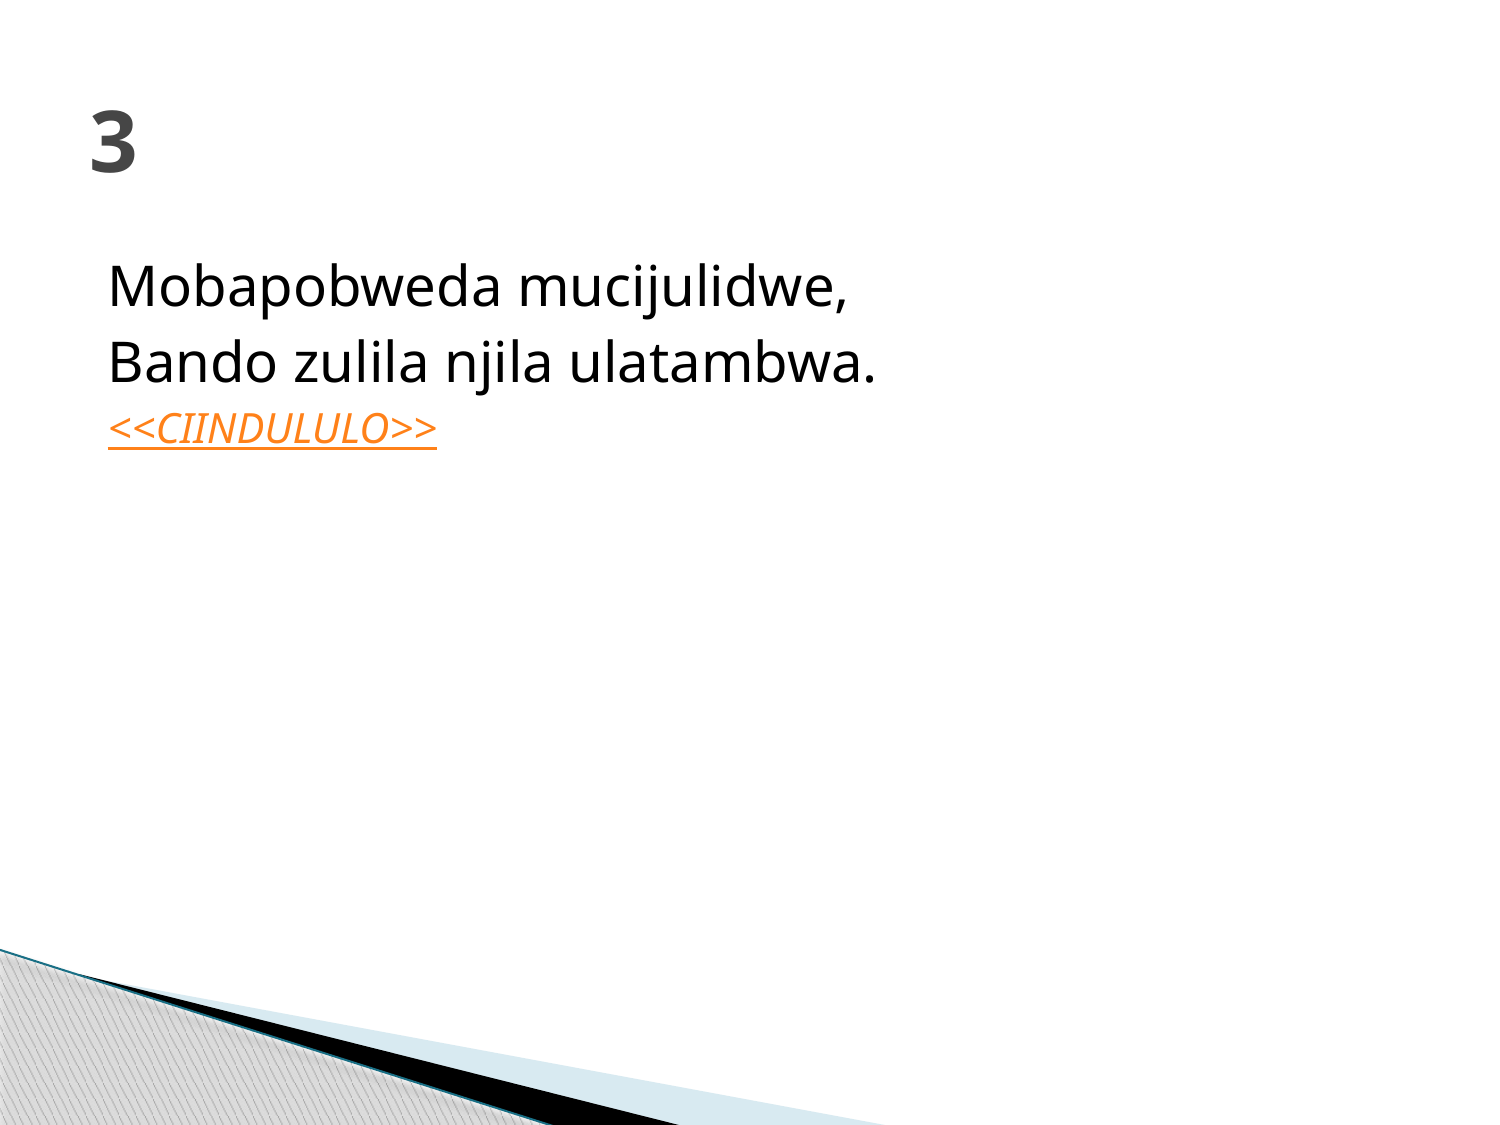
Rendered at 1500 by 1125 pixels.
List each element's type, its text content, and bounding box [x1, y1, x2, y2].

list Mobapobweda mucijulidwe, Bando zulila njila ulatambwa. <<CIINDULULO>> [75, 243, 1425, 986]
title 3 [75, 45, 1425, 233]
